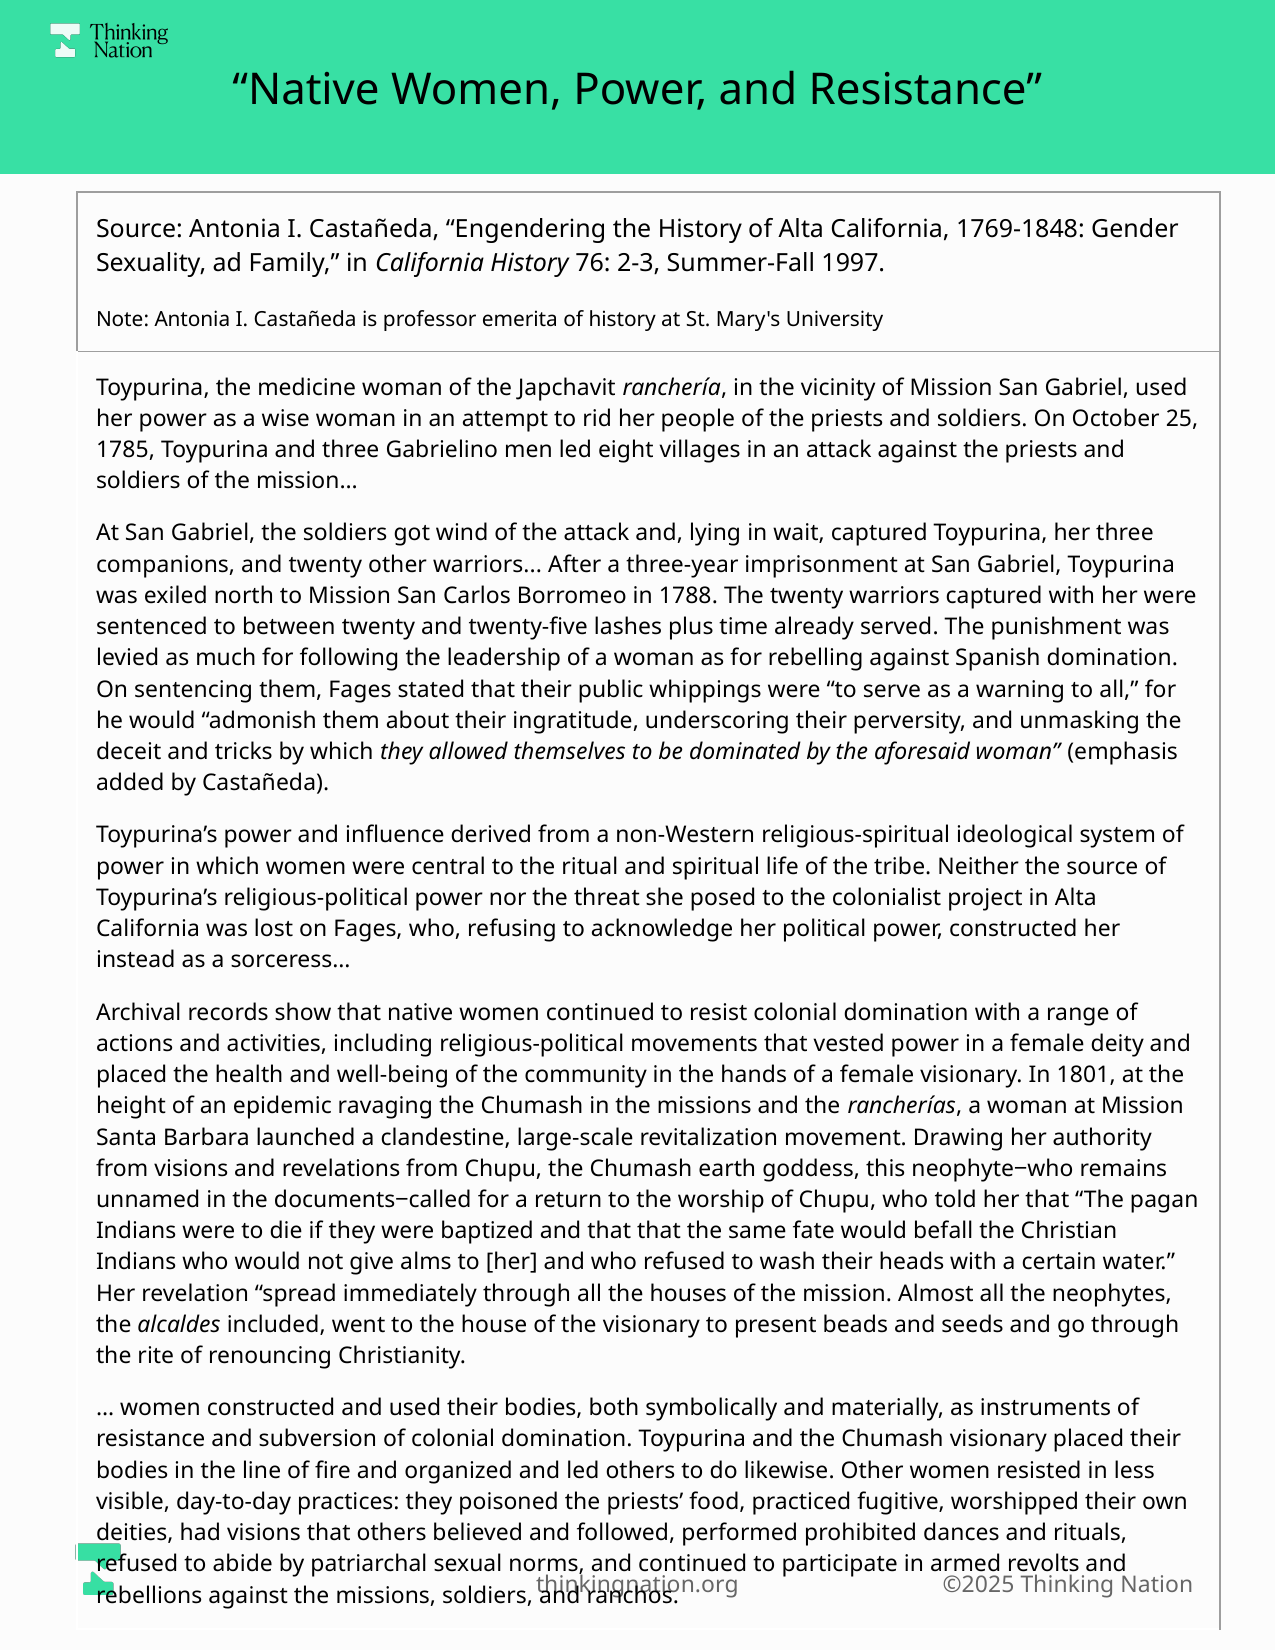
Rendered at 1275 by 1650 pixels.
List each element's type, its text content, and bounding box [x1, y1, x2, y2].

table_header Source: Antonia I. Castañeda, “Engendering the History of Alta California, 1769-1848: Gender Sexuality, ad Family,” in California History 76: 2-3, Summer-Fall 1997. Note: Antonia I. Castañeda is professor emerita of history at St. Mary's University [78, 193, 1219, 351]
table_cell Toypurina, the medicine woman of the Japchavit ranchería, in the vicinity of Mission San Gabriel, used her power as a wise woman in an attempt to rid her people of the priests and soldiers. On October 25, 1785, Toypurina and three Gabrielino men led eight villages in an attack against the priests and soldiers of the mission… At San Gabriel, the soldiers got wind of the attack and, lying in wait, captured Toypurina, her three companions, and twenty other warriors... After a three-year imprisonment at San Gabriel, Toypurina was exiled north to Mission San Carlos Borromeo in 1788. The twenty warriors captured with her were sentenced to between twenty and twenty-five lashes plus time already served. The punishment was levied as much for following the leadership of a woman as for rebelling against Spanish domination. On sentencing them, Fages stated that their public whippings were “to serve as a warning to all,” for he would “admonish them about their ingratitude, underscoring their perversity, and unmasking the deceit and tricks by which they allowed themselves to be dominated by the aforesaid woman” (emphasis added by Castañeda). Toypurina’s power and influence derived from a non-Western religious-spiritual ideological system of power in which women were central to the ritual and spiritual life of the tribe. Neither the source of Toypurina’s religious-political power nor the threat she posed to the colonialist project in Alta California was lost on Fages, who, refusing to acknowledge her political power, constructed her instead as a sorceress… Archival records show that native women continued to resist colonial domination with a range of actions and activities, including religious-political movements that vested power in a female deity and placed the health and well-being of the community in the hands of a female visionary. In 1801, at the height of an epidemic ravaging the Chumash in the missions and the rancherías, a woman at Mission Santa Barbara launched a clandestine, large-scale revitalization movement. Drawing her authority from visions and revelations from Chupu, the Chumash earth goddess, this neophyte‒who remains unnamed in the documents‒called for a return to the worship of Chupu, who told her that “The pagan Indians were to die if they were baptized and that that the same fate would befall the Christian Indians who would not give alms to [her] and who refused to wash their heads with a certain water.” Her revelation “spread immediately through all the houses of the mission. Almost all the neophytes, the alcaldes included, went to the house of the visionary to present beads and seeds and go through the rite of renouncing Christianity. … women constructed and used their bodies, both symbolically and materially, as instruments of resistance and subversion of colonial domination. Toypurina and the Chumash visionary placed their bodies in the line of fire and organized and led others to do likewise. Other women resisted in less visible, day-to-day practices: they poisoned the priests’ food, practiced fugitive, worshipped their own deities, had visions that others believed and followed, performed prohibited dances and rituals, refused to abide by patriarchal sexual norms, and continued to participate in armed revolts and rebellions against the missions, soldiers, and ranchos. [78, 352, 1219, 1628]
text_box “Native Women, Power, and Resistance” [0, 0, 1275, 174]
picture [36, 12, 172, 69]
picture [62, 1533, 134, 1605]
